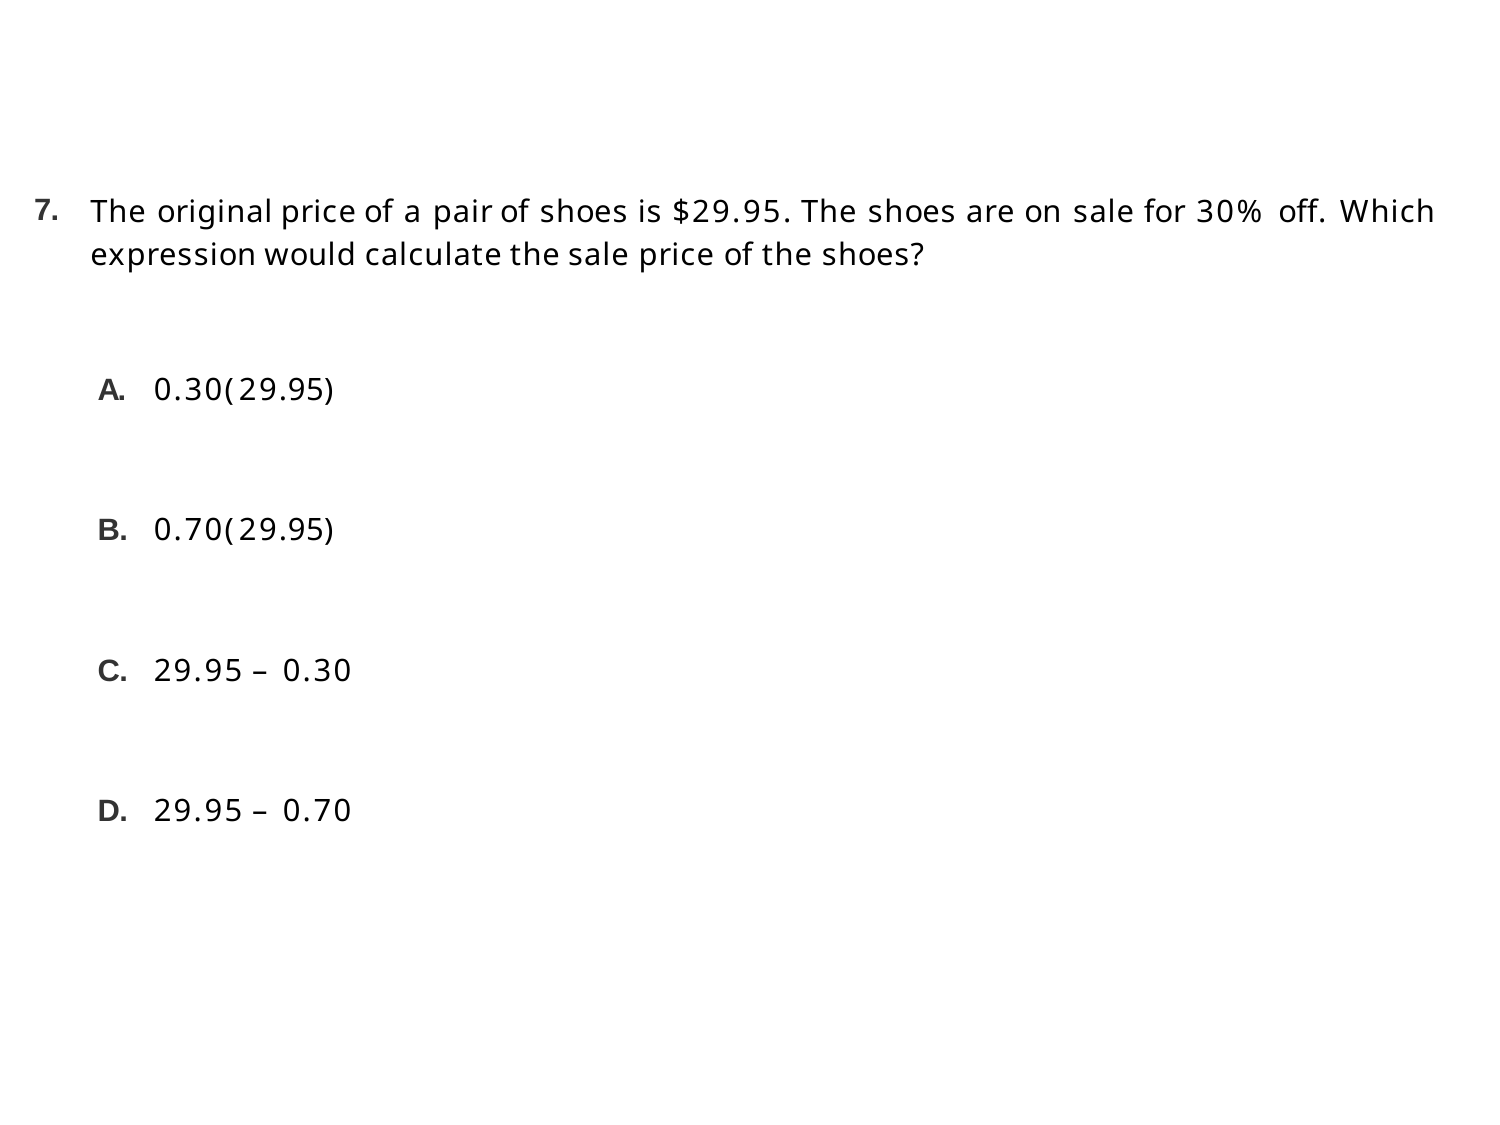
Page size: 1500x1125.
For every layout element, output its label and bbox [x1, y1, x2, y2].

picture [24, 174, 1461, 953]
